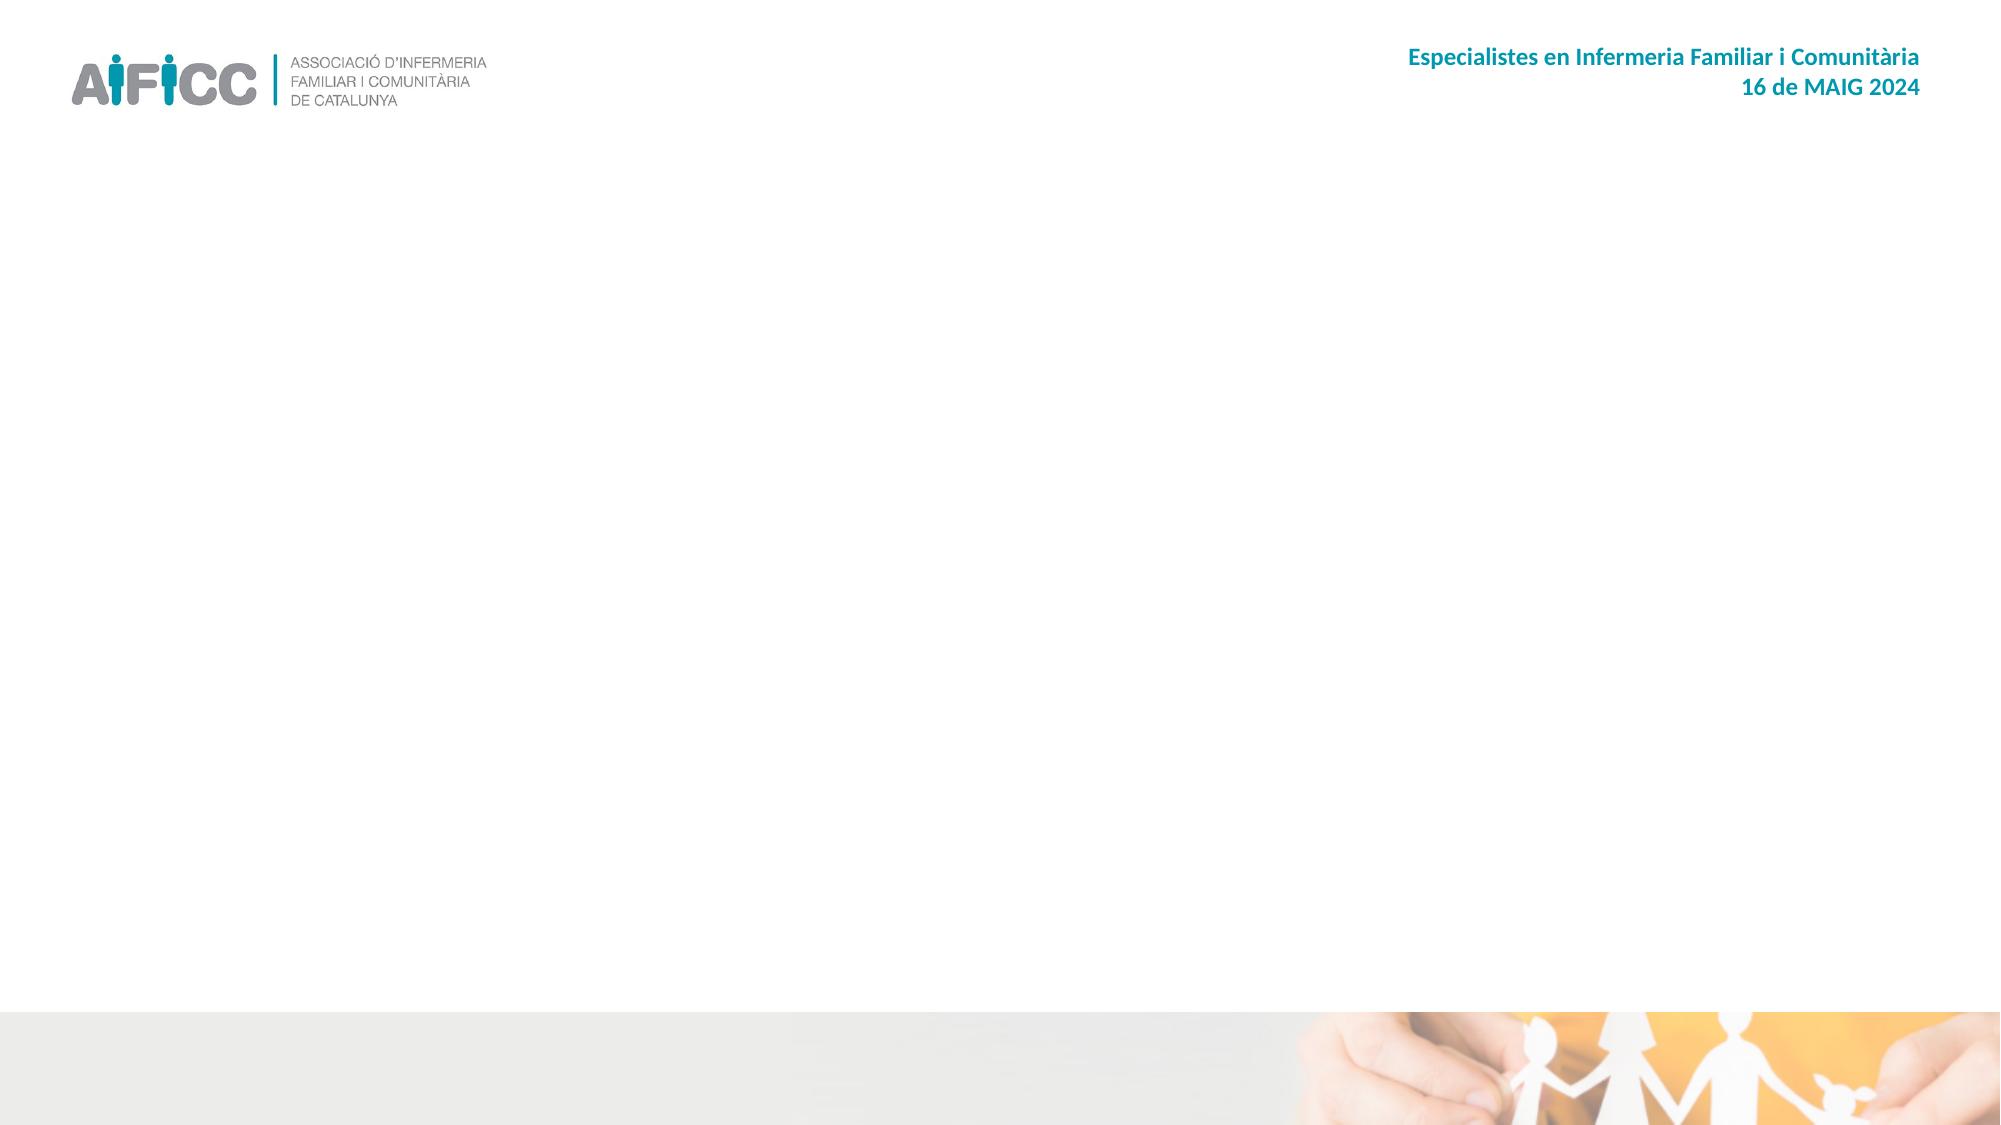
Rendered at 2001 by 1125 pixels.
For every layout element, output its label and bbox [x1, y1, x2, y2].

picture [64, 19, 491, 152]
picture [0, 1012, 2000, 1125]
